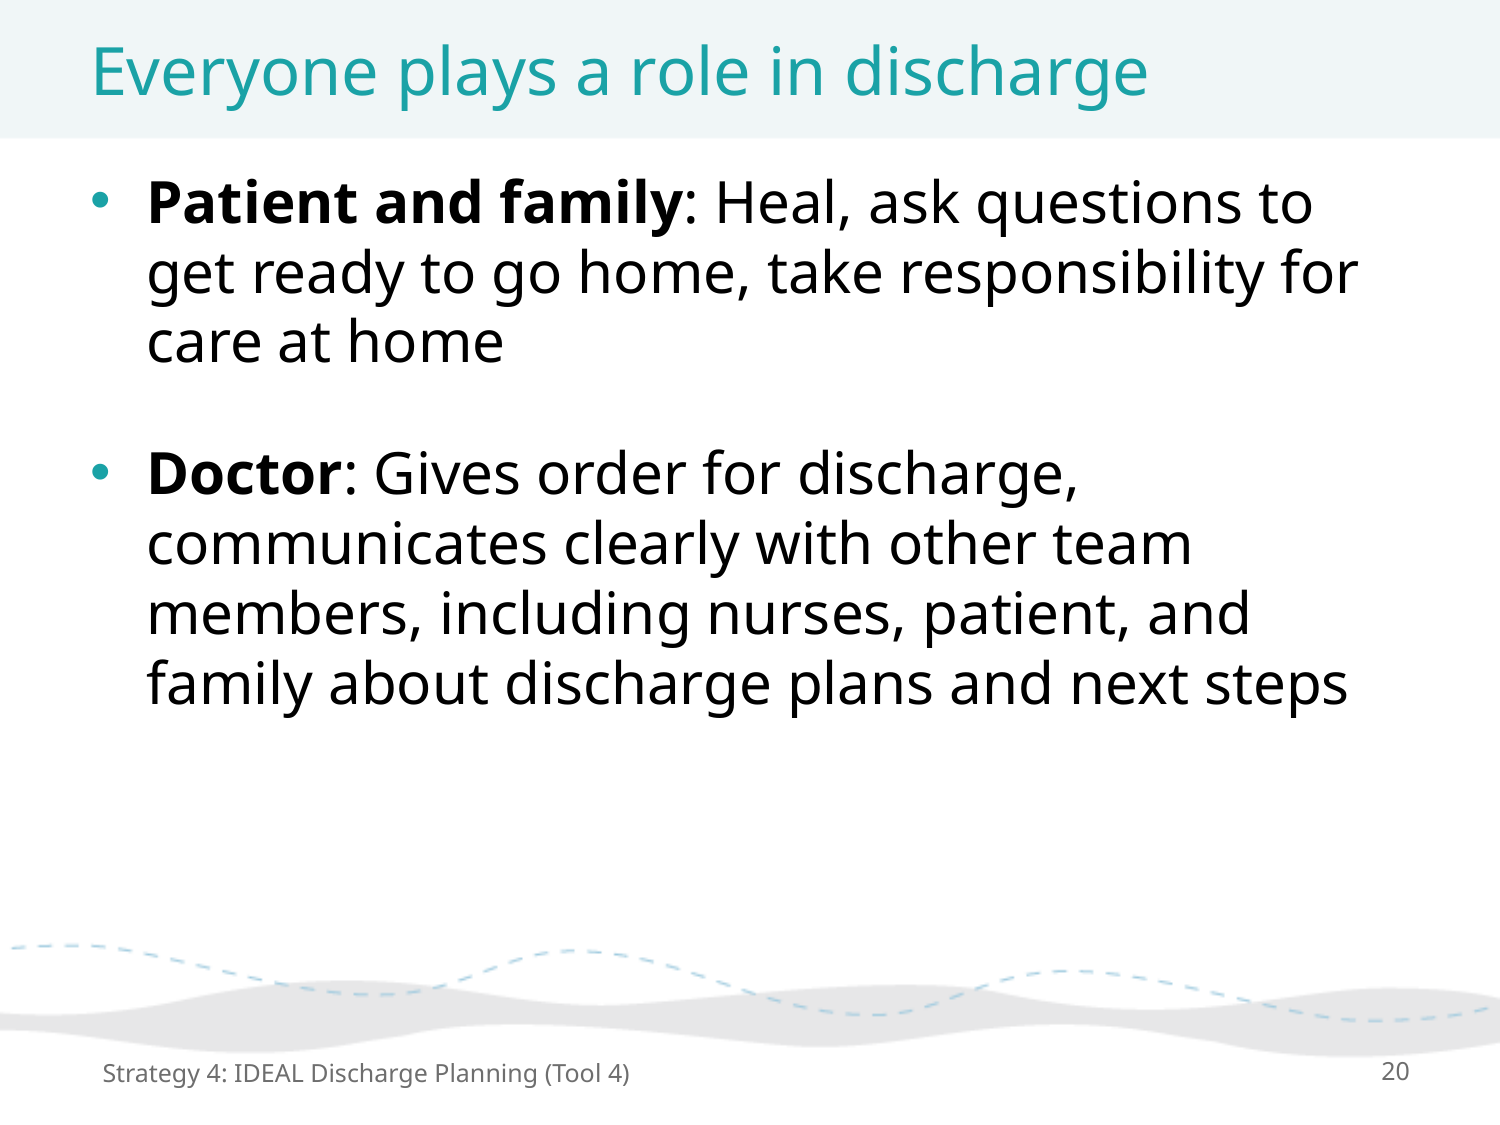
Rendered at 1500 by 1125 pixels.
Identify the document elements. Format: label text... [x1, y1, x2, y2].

list Patient and family: Heal, ask questions to get ready to go home, take responsibility for care at home Doctor: Gives order for discharge, communicates clearly with other team members, including nurses, patient, and family about discharge plans and next steps [75, 157, 1425, 900]
footer Strategy 4: IDEAL Discharge Planning (Tool 4) [87, 1042, 763, 1103]
slide_number 20 [1074, 1042, 1425, 1103]
title Everyone plays a role in discharge [75, 0, 1425, 138]
picture [0, 0, 1500, 1125]
